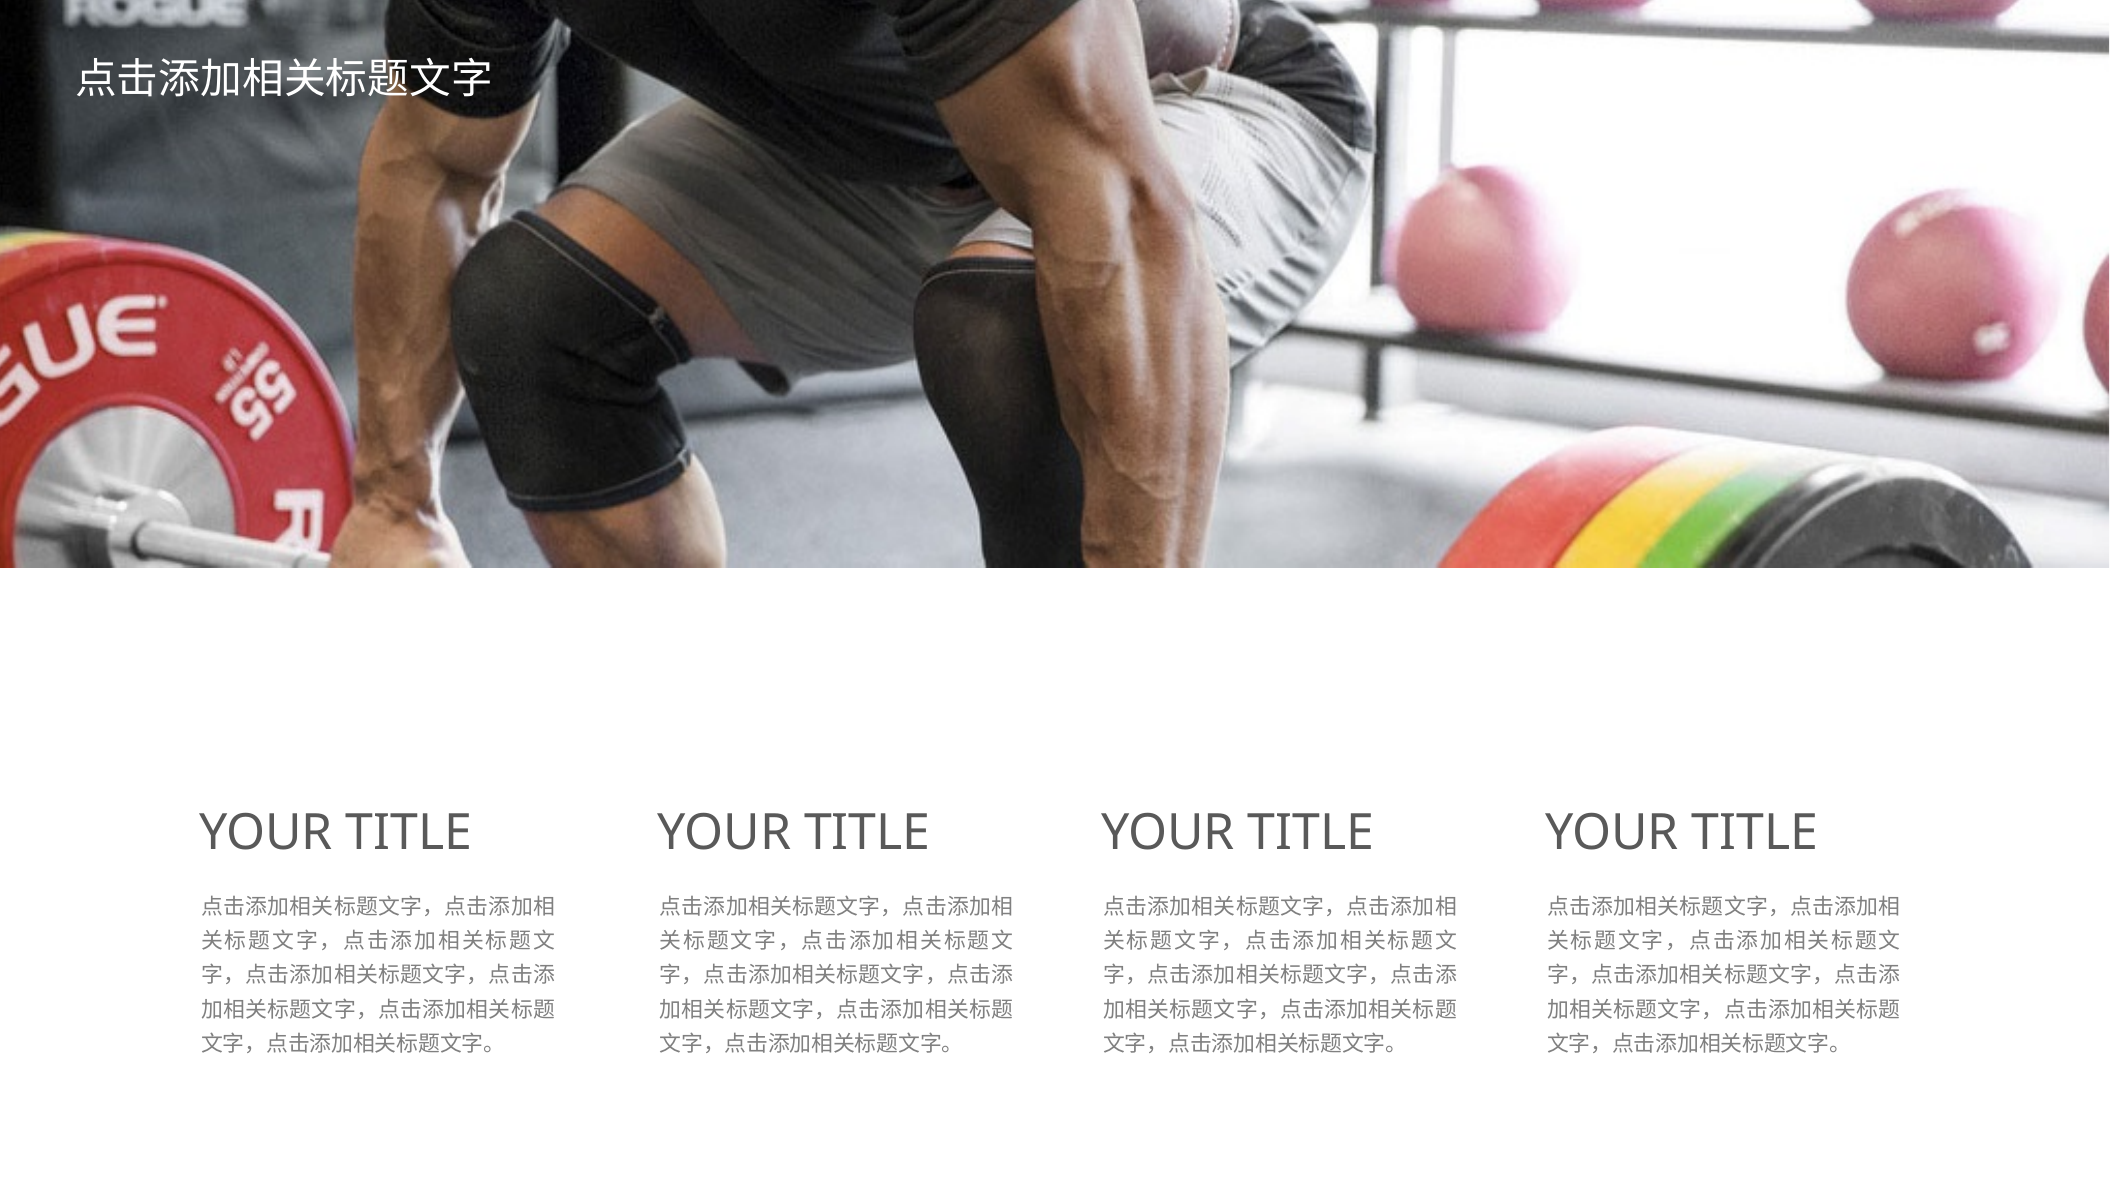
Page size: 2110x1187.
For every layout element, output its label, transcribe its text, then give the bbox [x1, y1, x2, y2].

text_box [199, 800, 556, 1102]
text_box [657, 800, 1014, 1102]
text_box 点击添加相关标题文字 [59, 44, 563, 107]
text_box [0, 0, 2110, 568]
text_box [1545, 800, 1902, 1102]
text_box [1101, 800, 1458, 1102]
